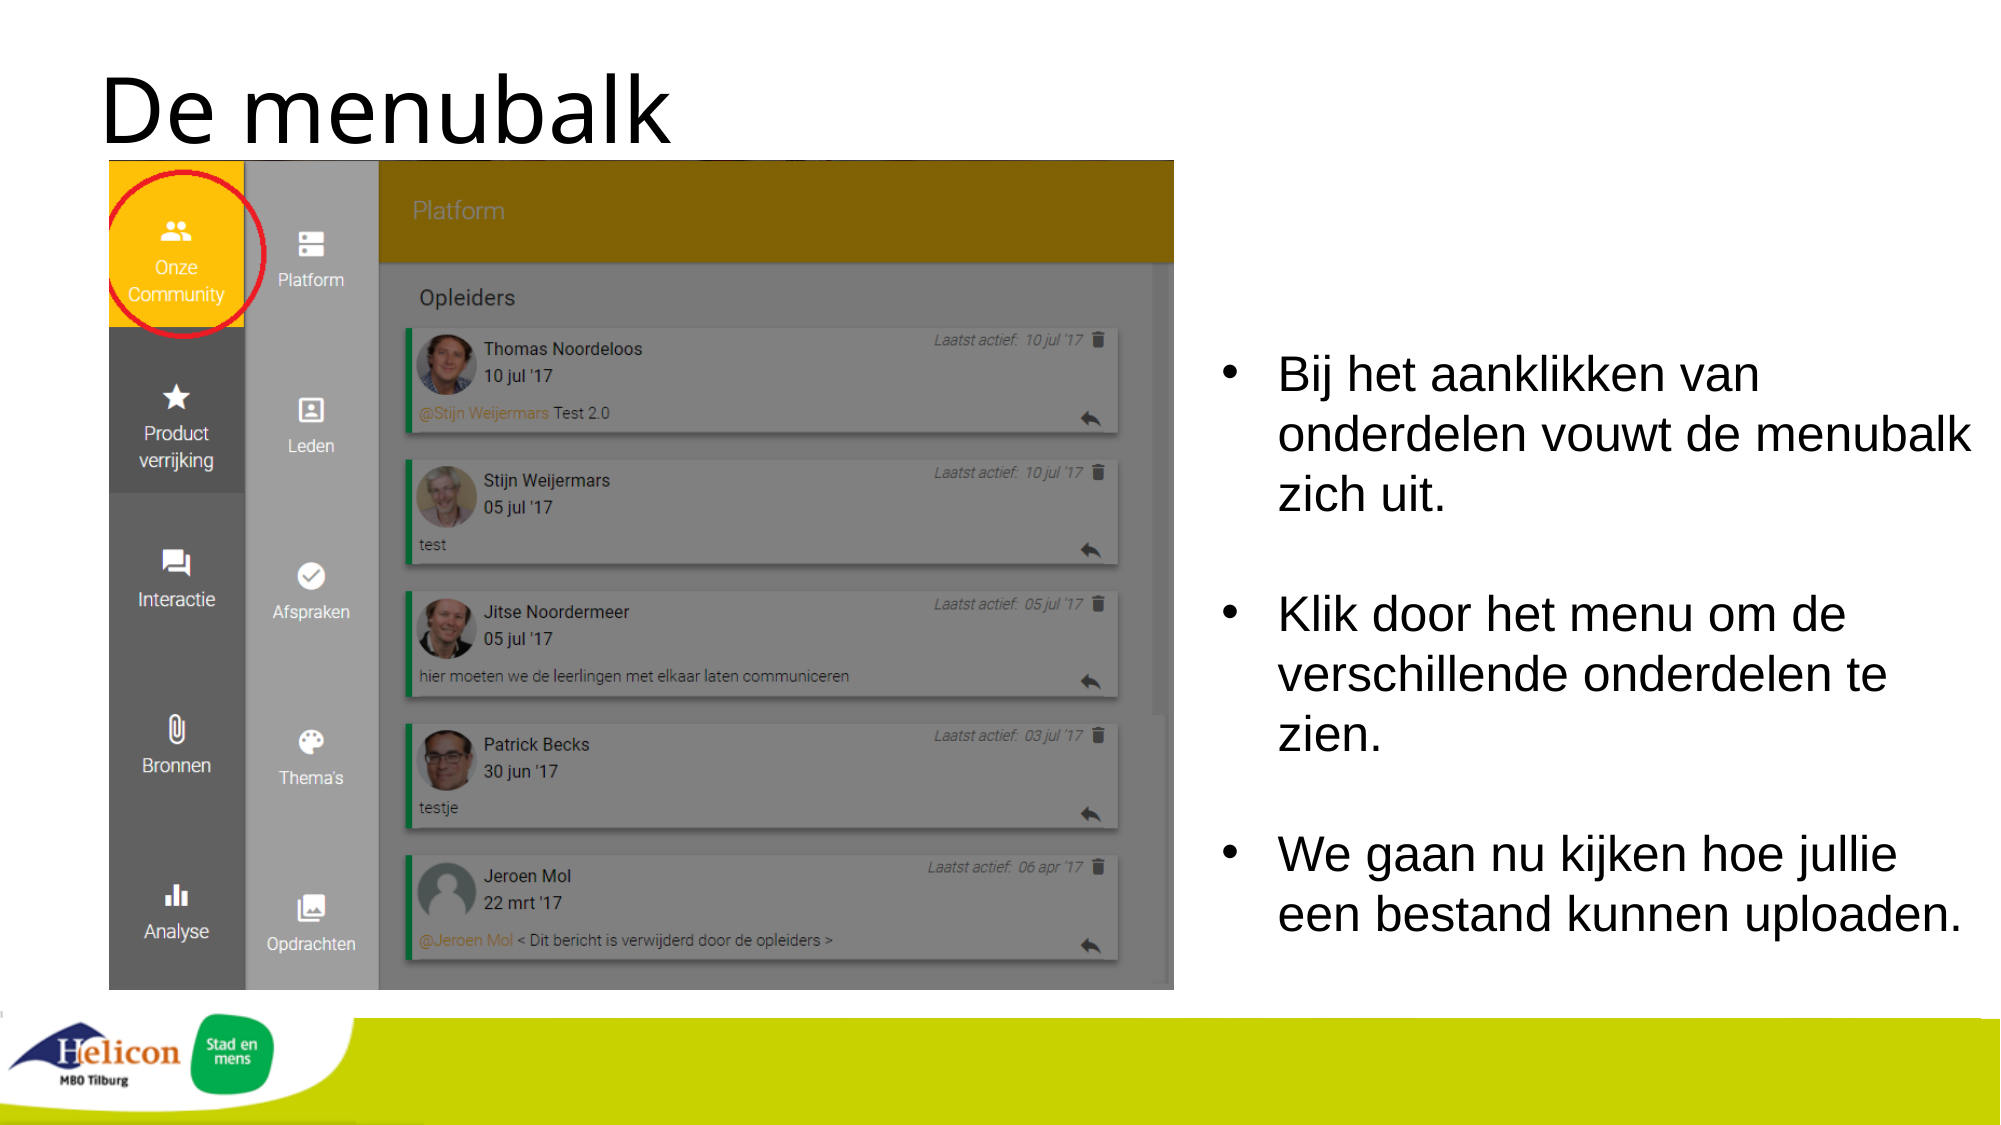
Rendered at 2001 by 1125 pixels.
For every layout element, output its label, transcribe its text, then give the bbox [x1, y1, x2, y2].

title De menubalk [83, 5, 1809, 224]
picture [109, 160, 1174, 990]
text_box Bij het aanklikken van onderdelen vouwt de menubalk zich uit. Klik door het menu om de verschillende onderdelen te zien. We gaan nu kijken hoe jullie een bestand kunnen uploaden. [1206, 334, 2000, 950]
picture [0, 1011, 424, 1125]
